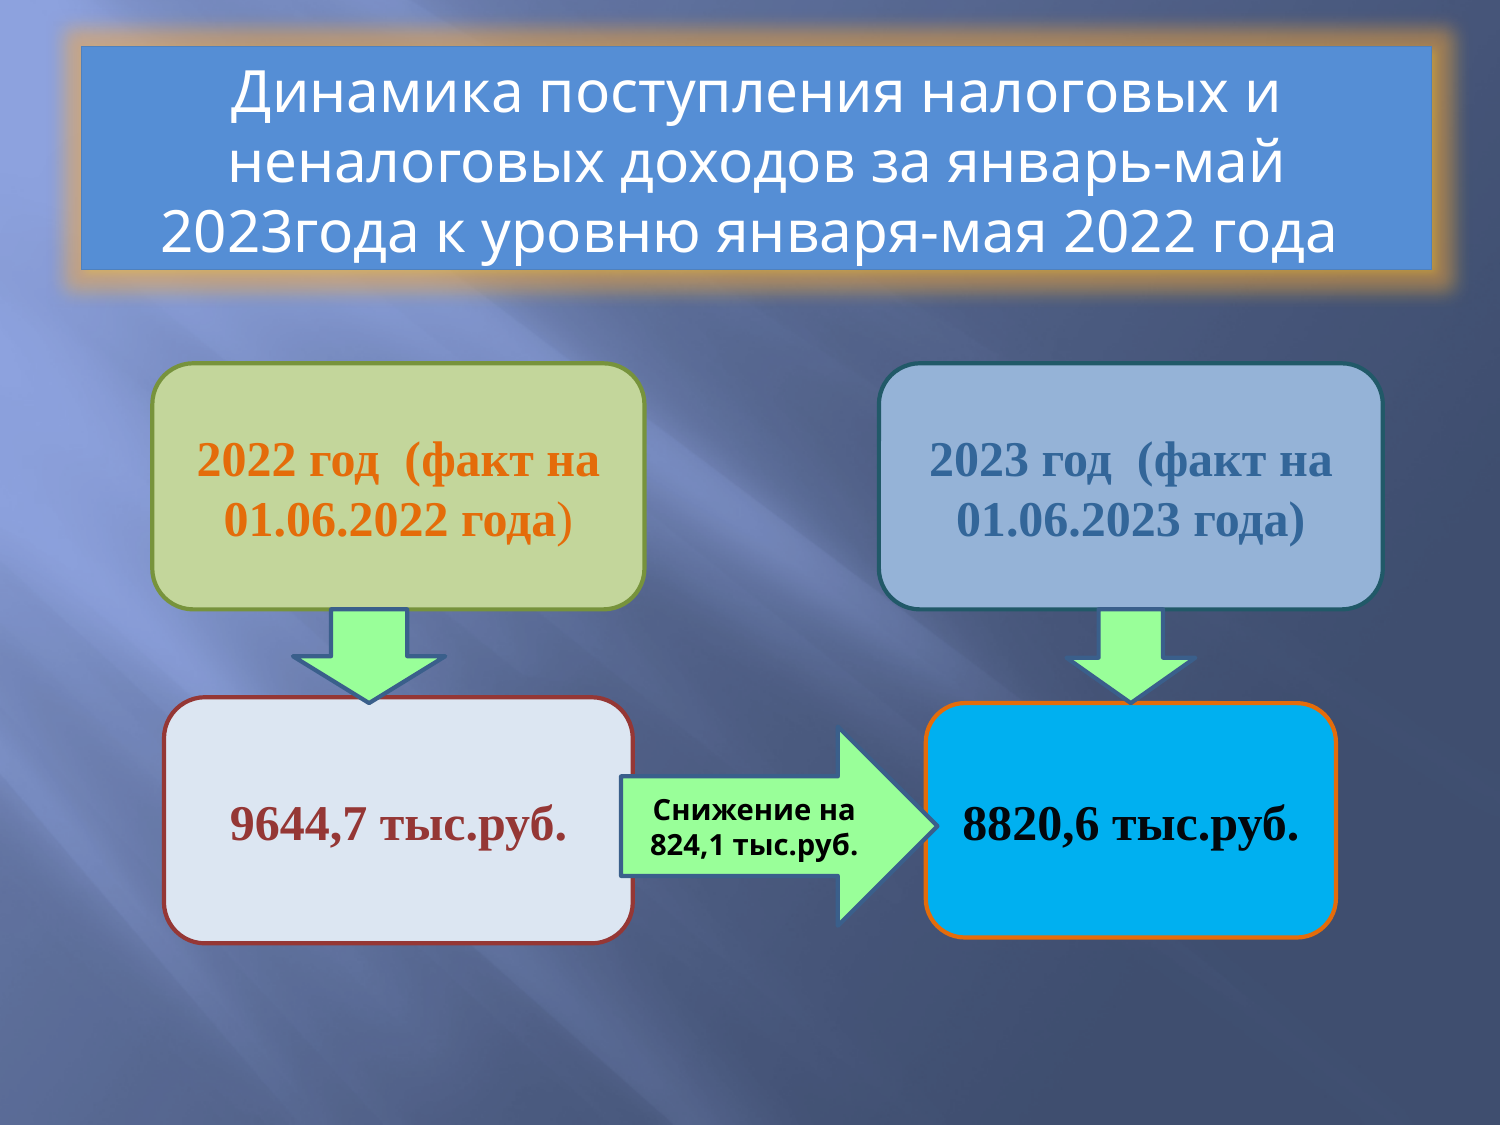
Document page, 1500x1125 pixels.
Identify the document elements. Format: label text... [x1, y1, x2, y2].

text_box 2023 год (факт на 01.06.2023 года) [876, 361, 1385, 612]
text_box 2022 год (факт на 01.06.2022 года) [150, 361, 647, 612]
text_box Снижение на 824,1 тыс.руб. [618, 724, 940, 928]
text_box Динамика поступления налоговых и неналоговых доходов за январь-май 2023года к уровню января-мая 2022 года [81, 46, 1432, 270]
text_box 8820,6 тыс.руб. [923, 700, 1339, 940]
text_box [290, 607, 448, 705]
text_box 9644,7 тыс.руб. [161, 695, 635, 946]
text_box [1064, 607, 1198, 705]
